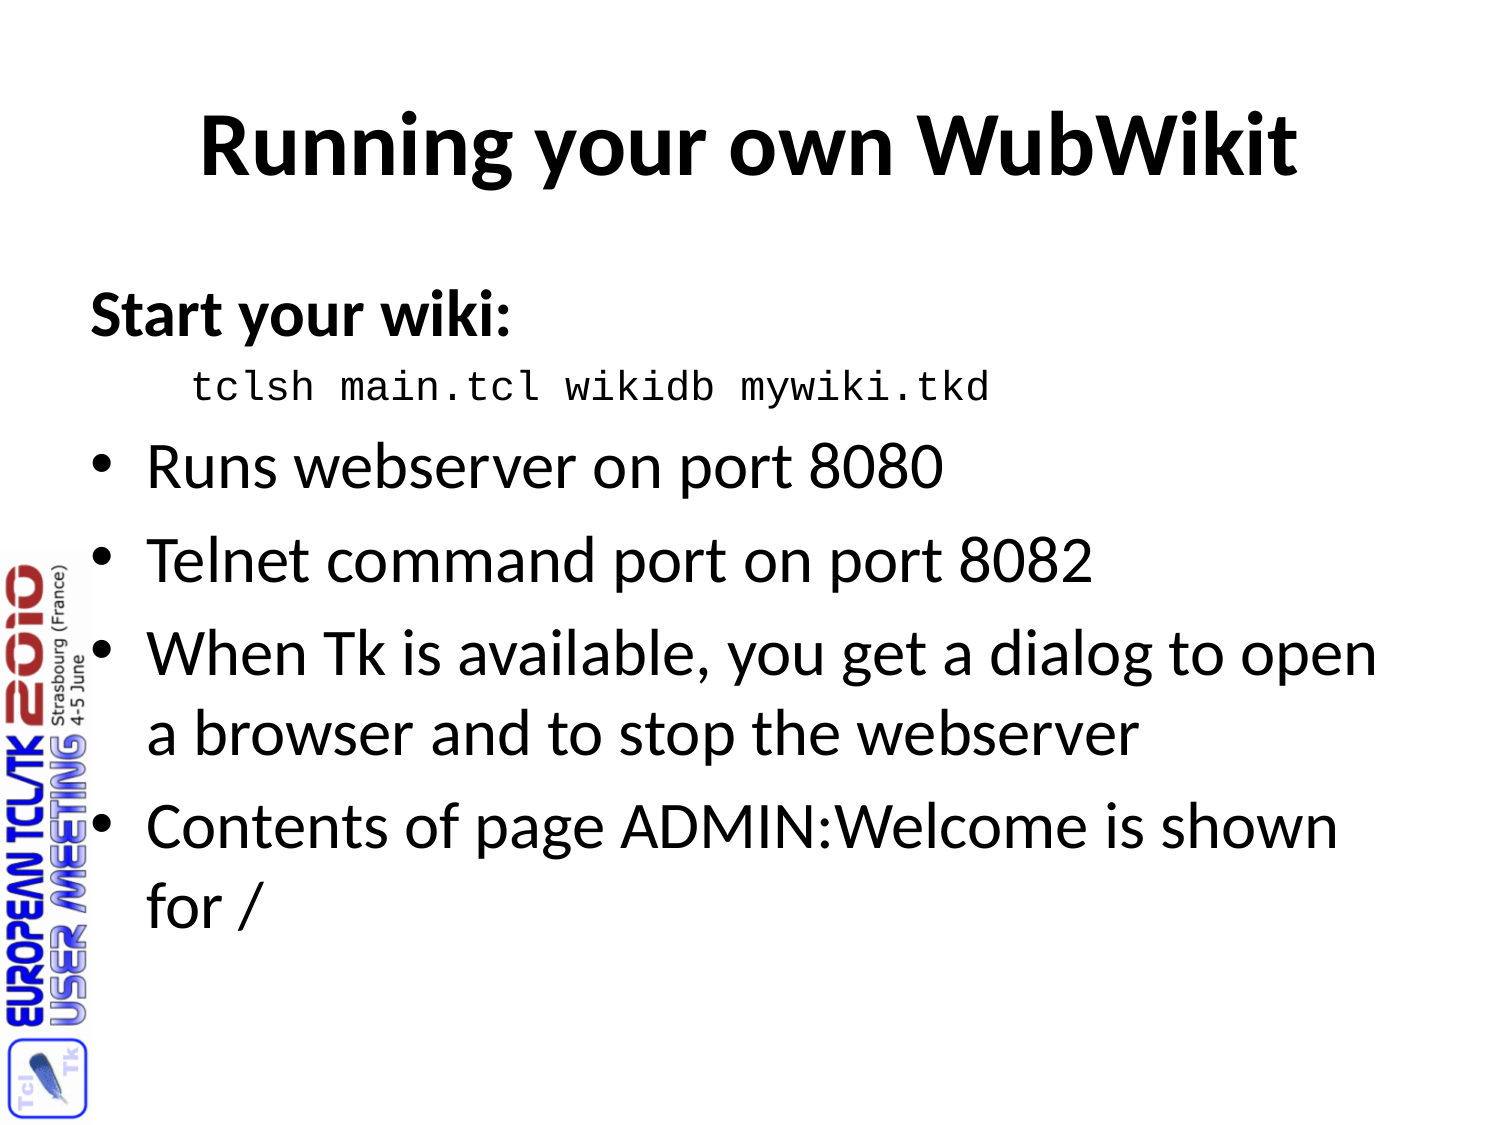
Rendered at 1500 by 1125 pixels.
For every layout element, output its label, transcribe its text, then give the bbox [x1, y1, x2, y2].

title Running your own WubWikit [75, 45, 1425, 233]
picture [0, 550, 334, 1124]
list Start your wiki: tclsh main.tcl wikidb mywiki.tkd Runs webserver on port 8080 Telnet command port on port 8082 When Tk is available, you get a dialog to open a browser and to stop the webserver Contents of page ADMIN:Welcome is shown for / [75, 262, 1425, 1005]
